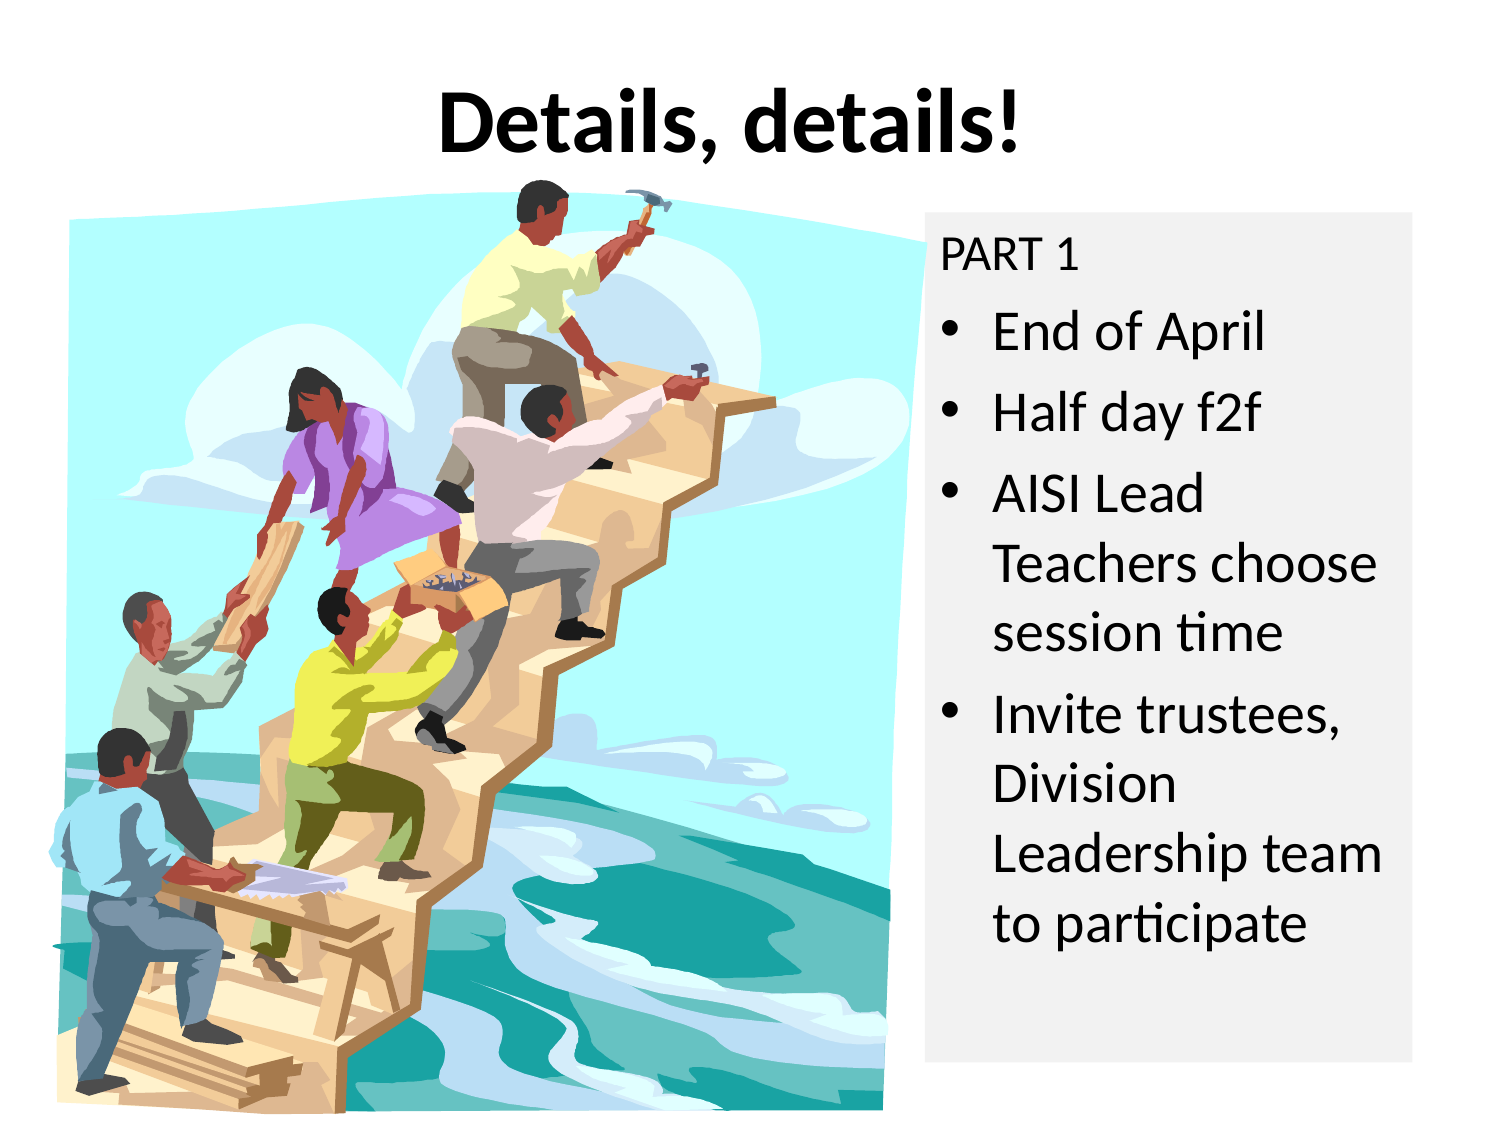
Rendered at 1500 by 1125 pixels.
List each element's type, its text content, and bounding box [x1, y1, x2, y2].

list PART 1 End of April Half day f2f AISI Lead Teachers choose session time Invite trustees, Division Leadership team to participate [943, 212, 1413, 1063]
title Details, details! [287, 45, 1175, 188]
picture [37, 174, 939, 1125]
